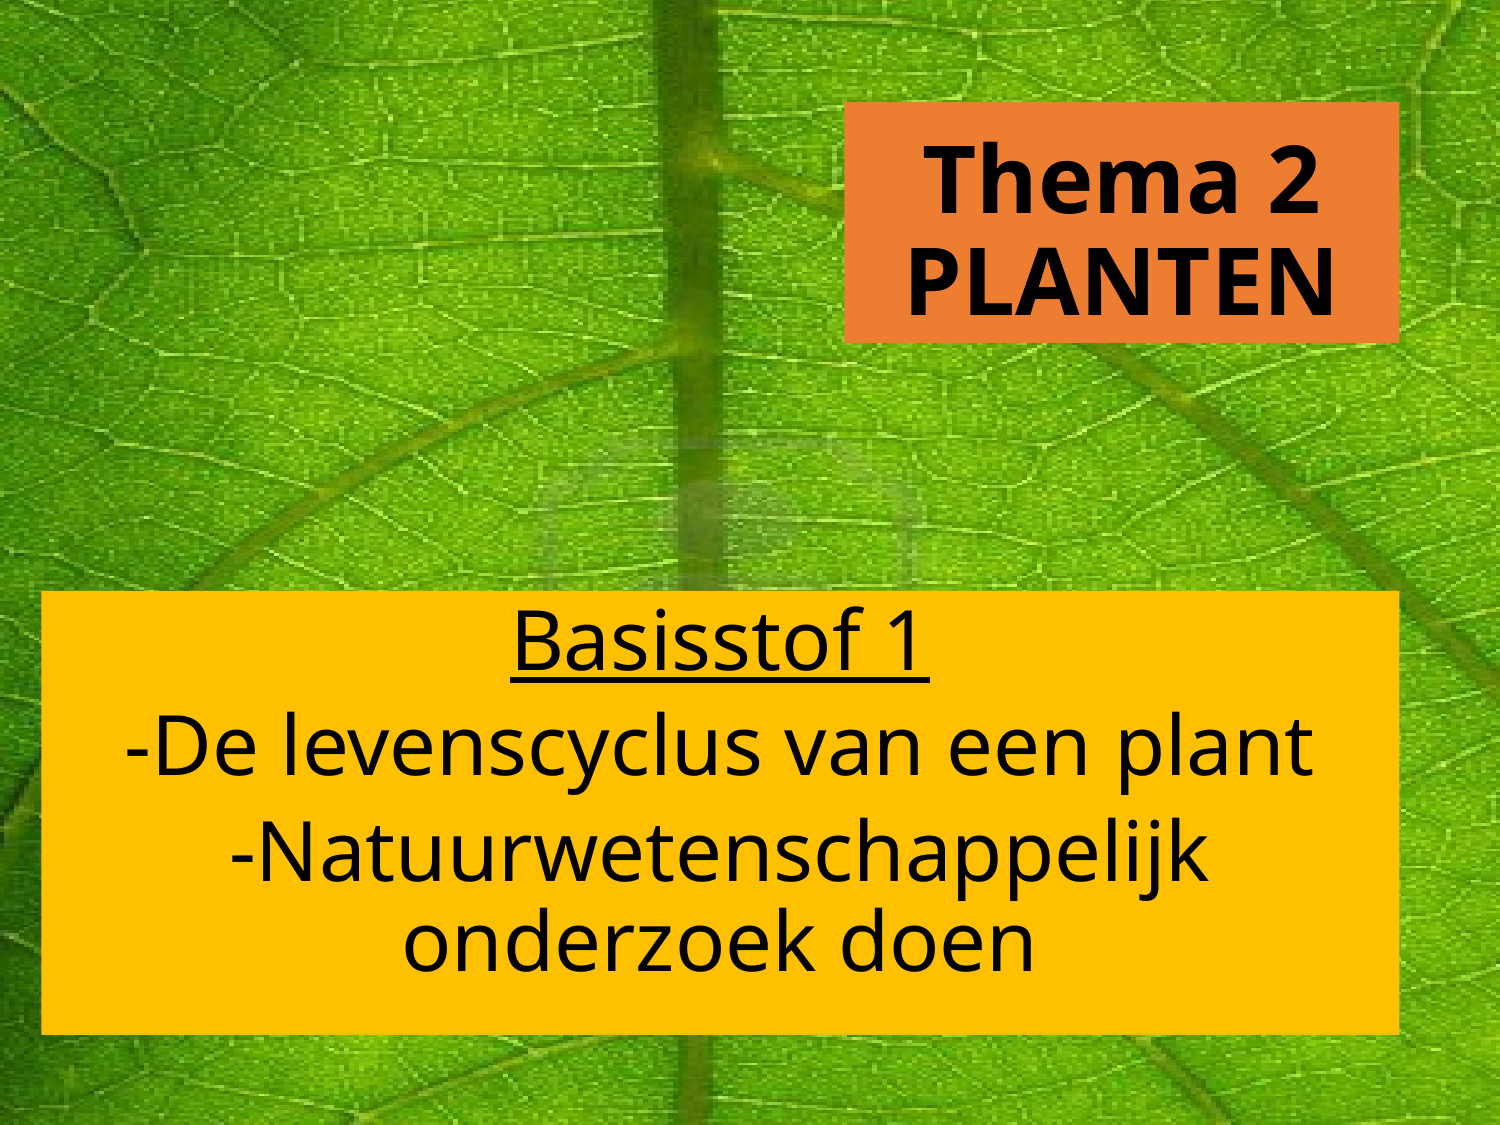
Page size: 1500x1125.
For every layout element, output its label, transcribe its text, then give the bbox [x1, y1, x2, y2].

title Thema 2 PLANTEN [844, 101, 1400, 343]
picture [0, 0, 1500, 1125]
subtitle Basisstof 1 -De levenscyclus van een plant -Natuurwetenschappelijk onderzoek doen [41, 590, 1400, 1035]
